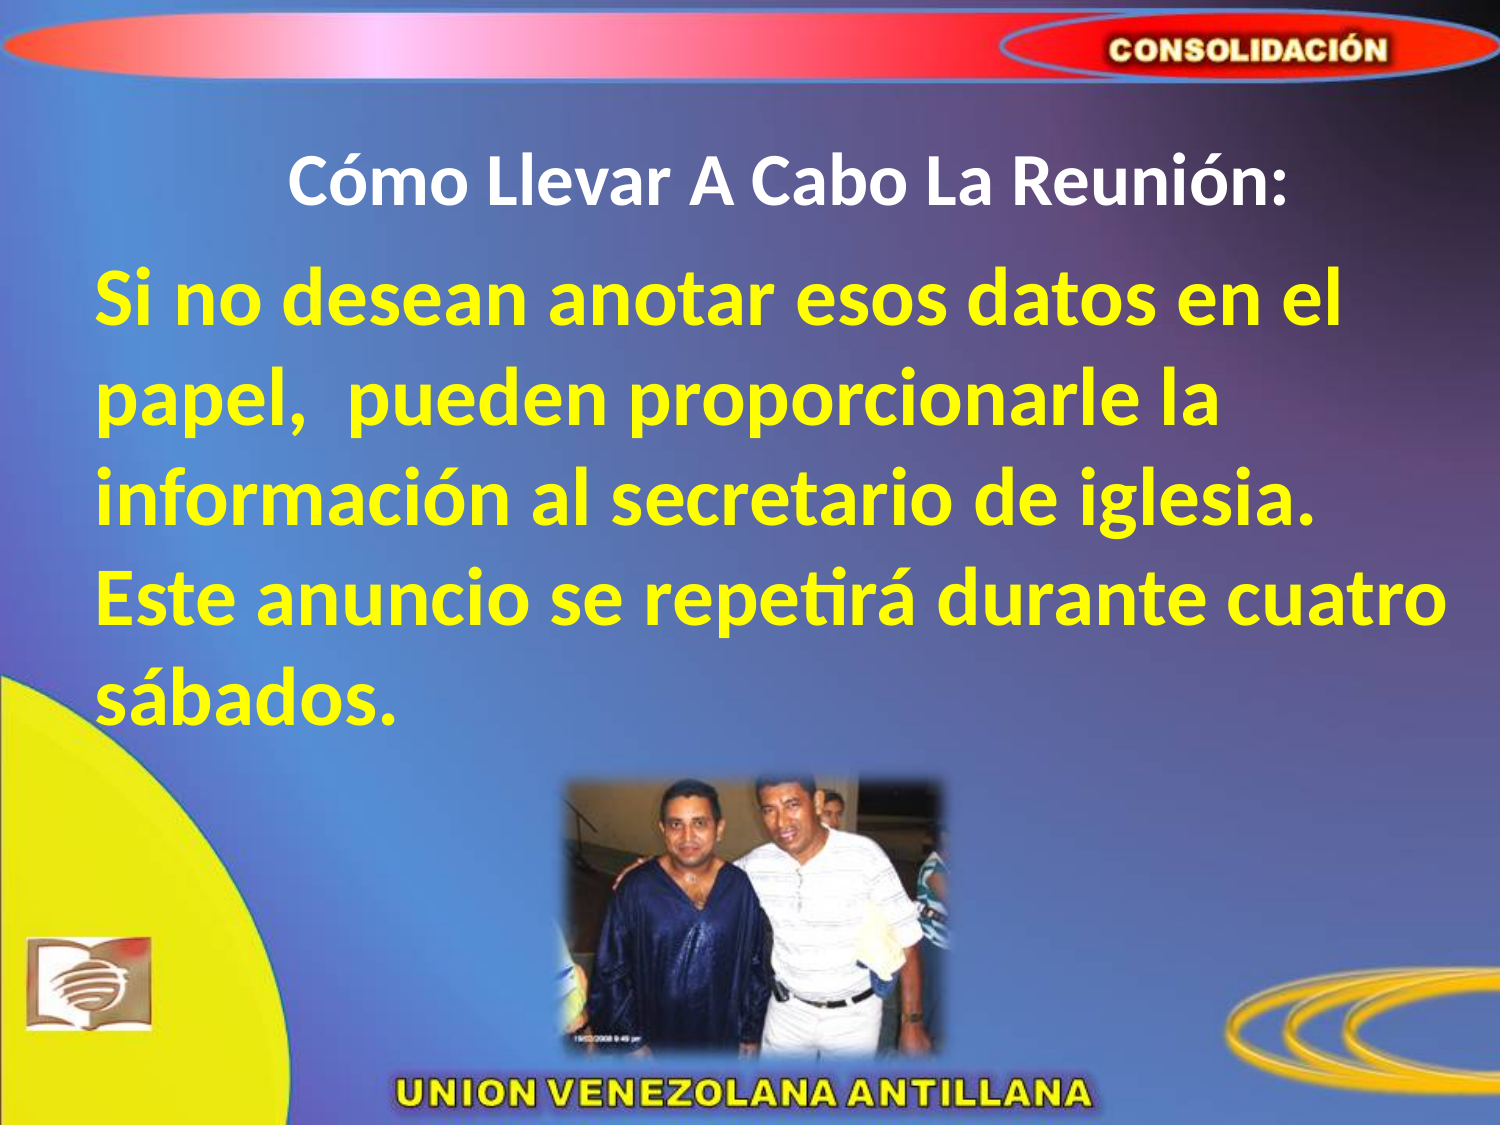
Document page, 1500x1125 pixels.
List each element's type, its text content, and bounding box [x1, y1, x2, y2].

list Si no desean anotar esos datos en el papel, pueden proporcionarle la información al secretario de iglesia. Este anuncio se repetirá durante cuatro sábados. [23, 270, 1465, 977]
picture [0, 0, 1500, 1125]
title Cómo Llevar A Cabo La Reunión: [0, 82, 1489, 270]
